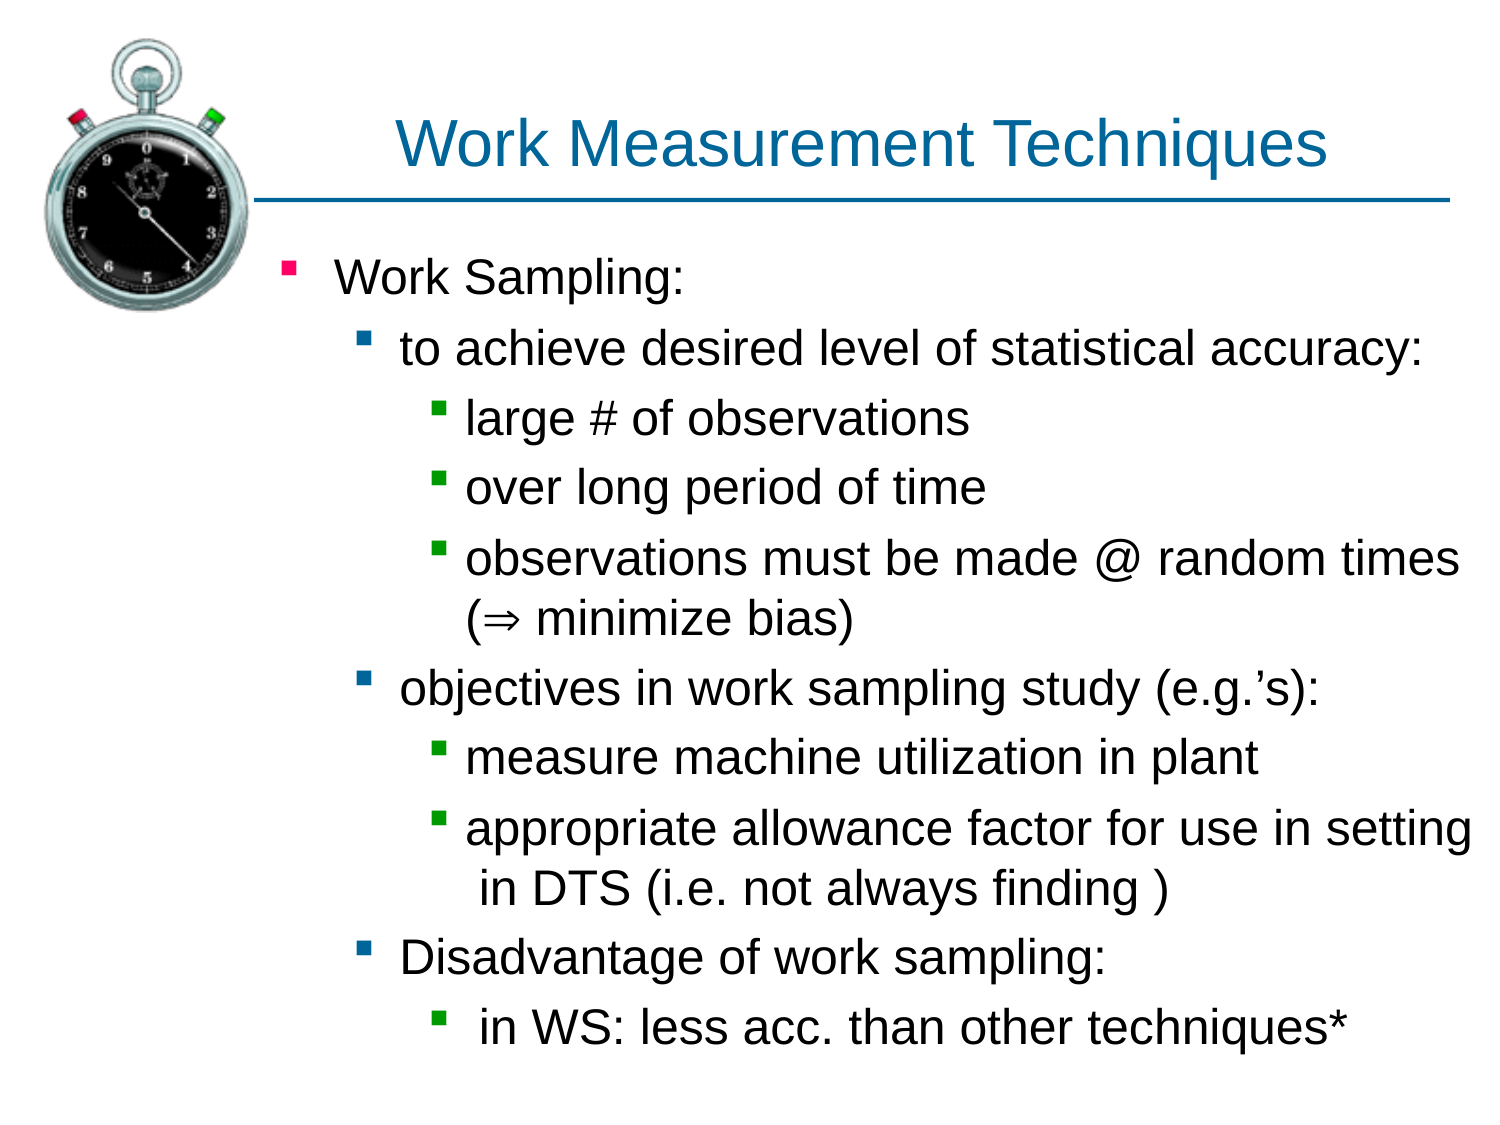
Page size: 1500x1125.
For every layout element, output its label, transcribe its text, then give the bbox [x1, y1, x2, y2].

title Work Measurement Techniques [275, 37, 1450, 188]
picture [37, 37, 254, 313]
